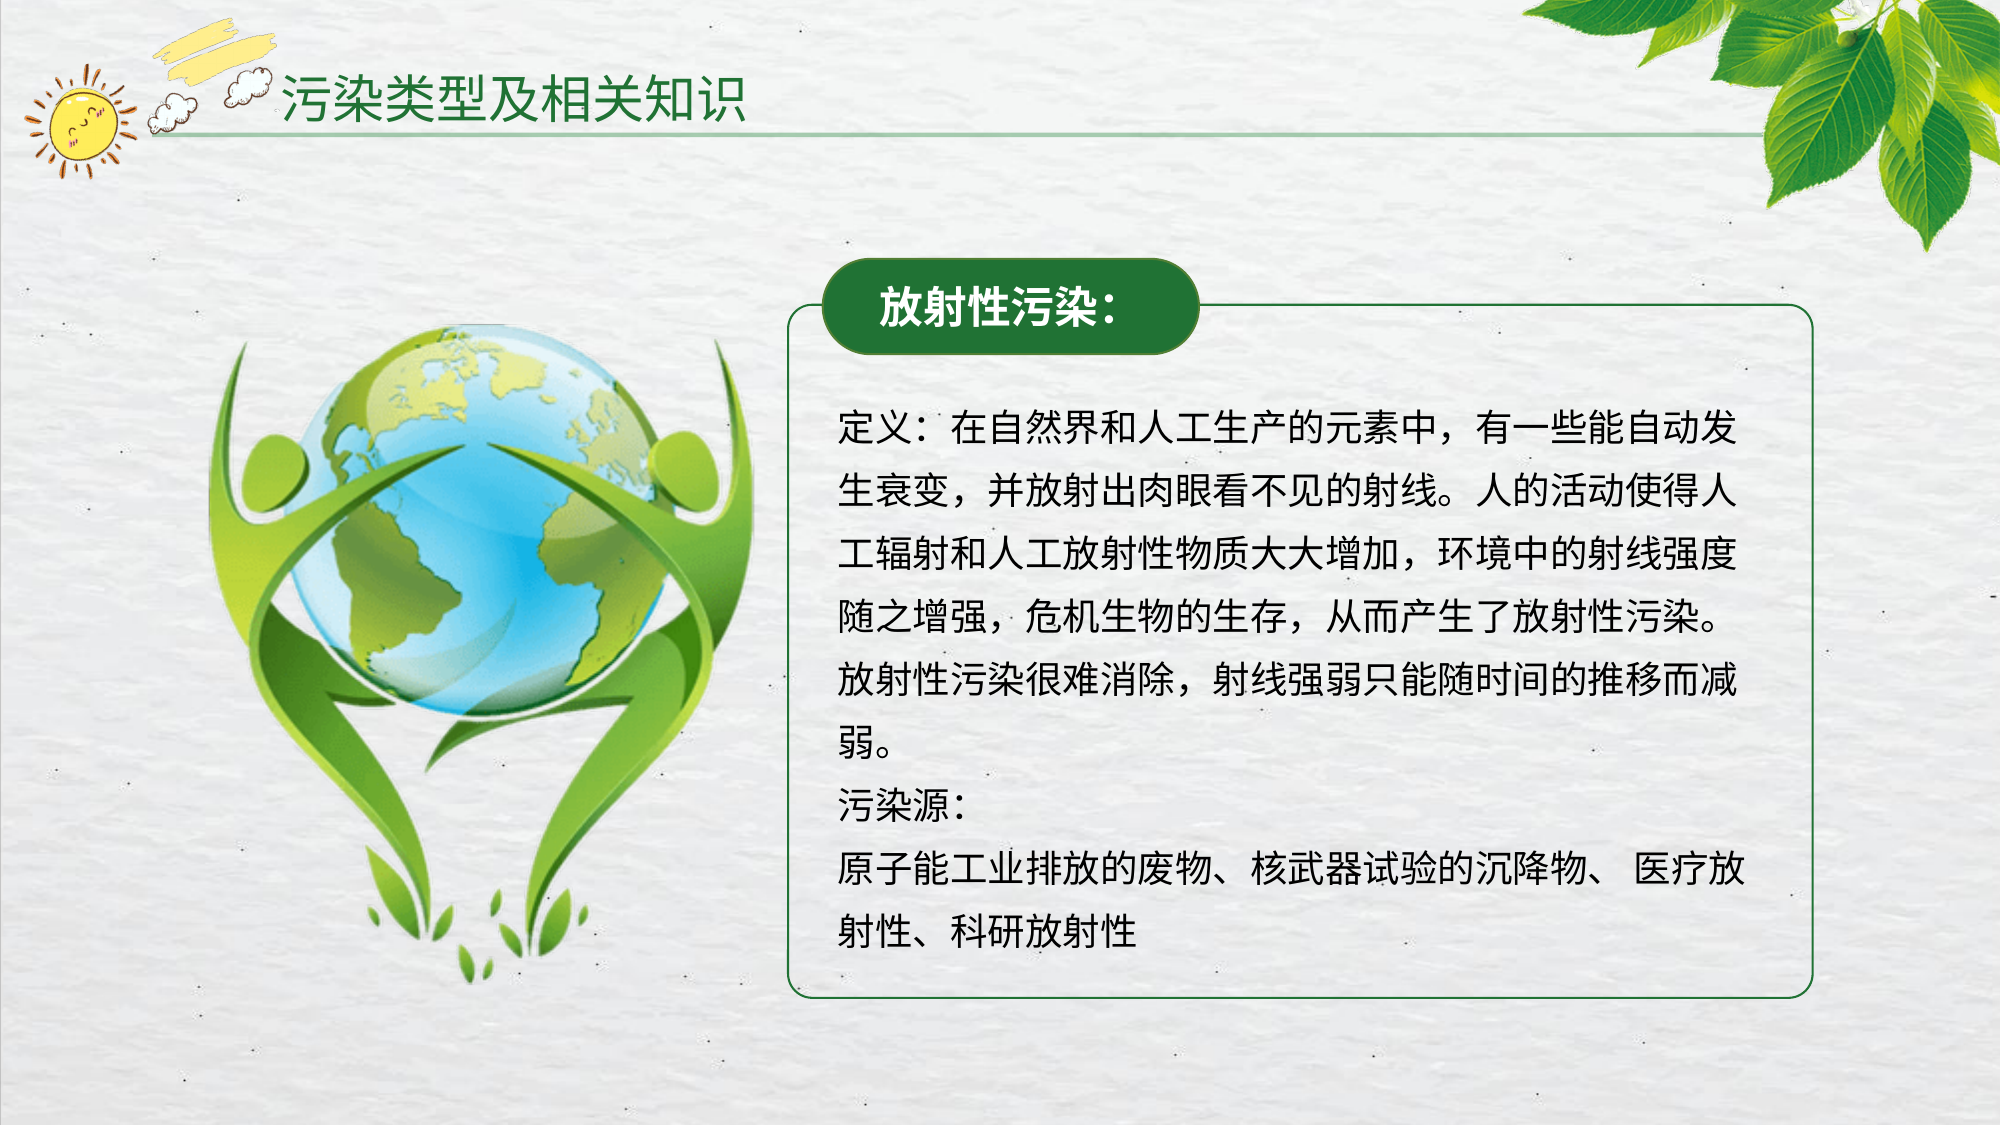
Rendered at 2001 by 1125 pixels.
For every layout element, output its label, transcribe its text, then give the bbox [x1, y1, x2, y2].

picture [1496, 0, 2000, 296]
picture [96, 221, 894, 1023]
picture [11, 0, 301, 201]
text_box 污染类型及相关知识 [290, 58, 837, 134]
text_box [894, 258, 1813, 998]
